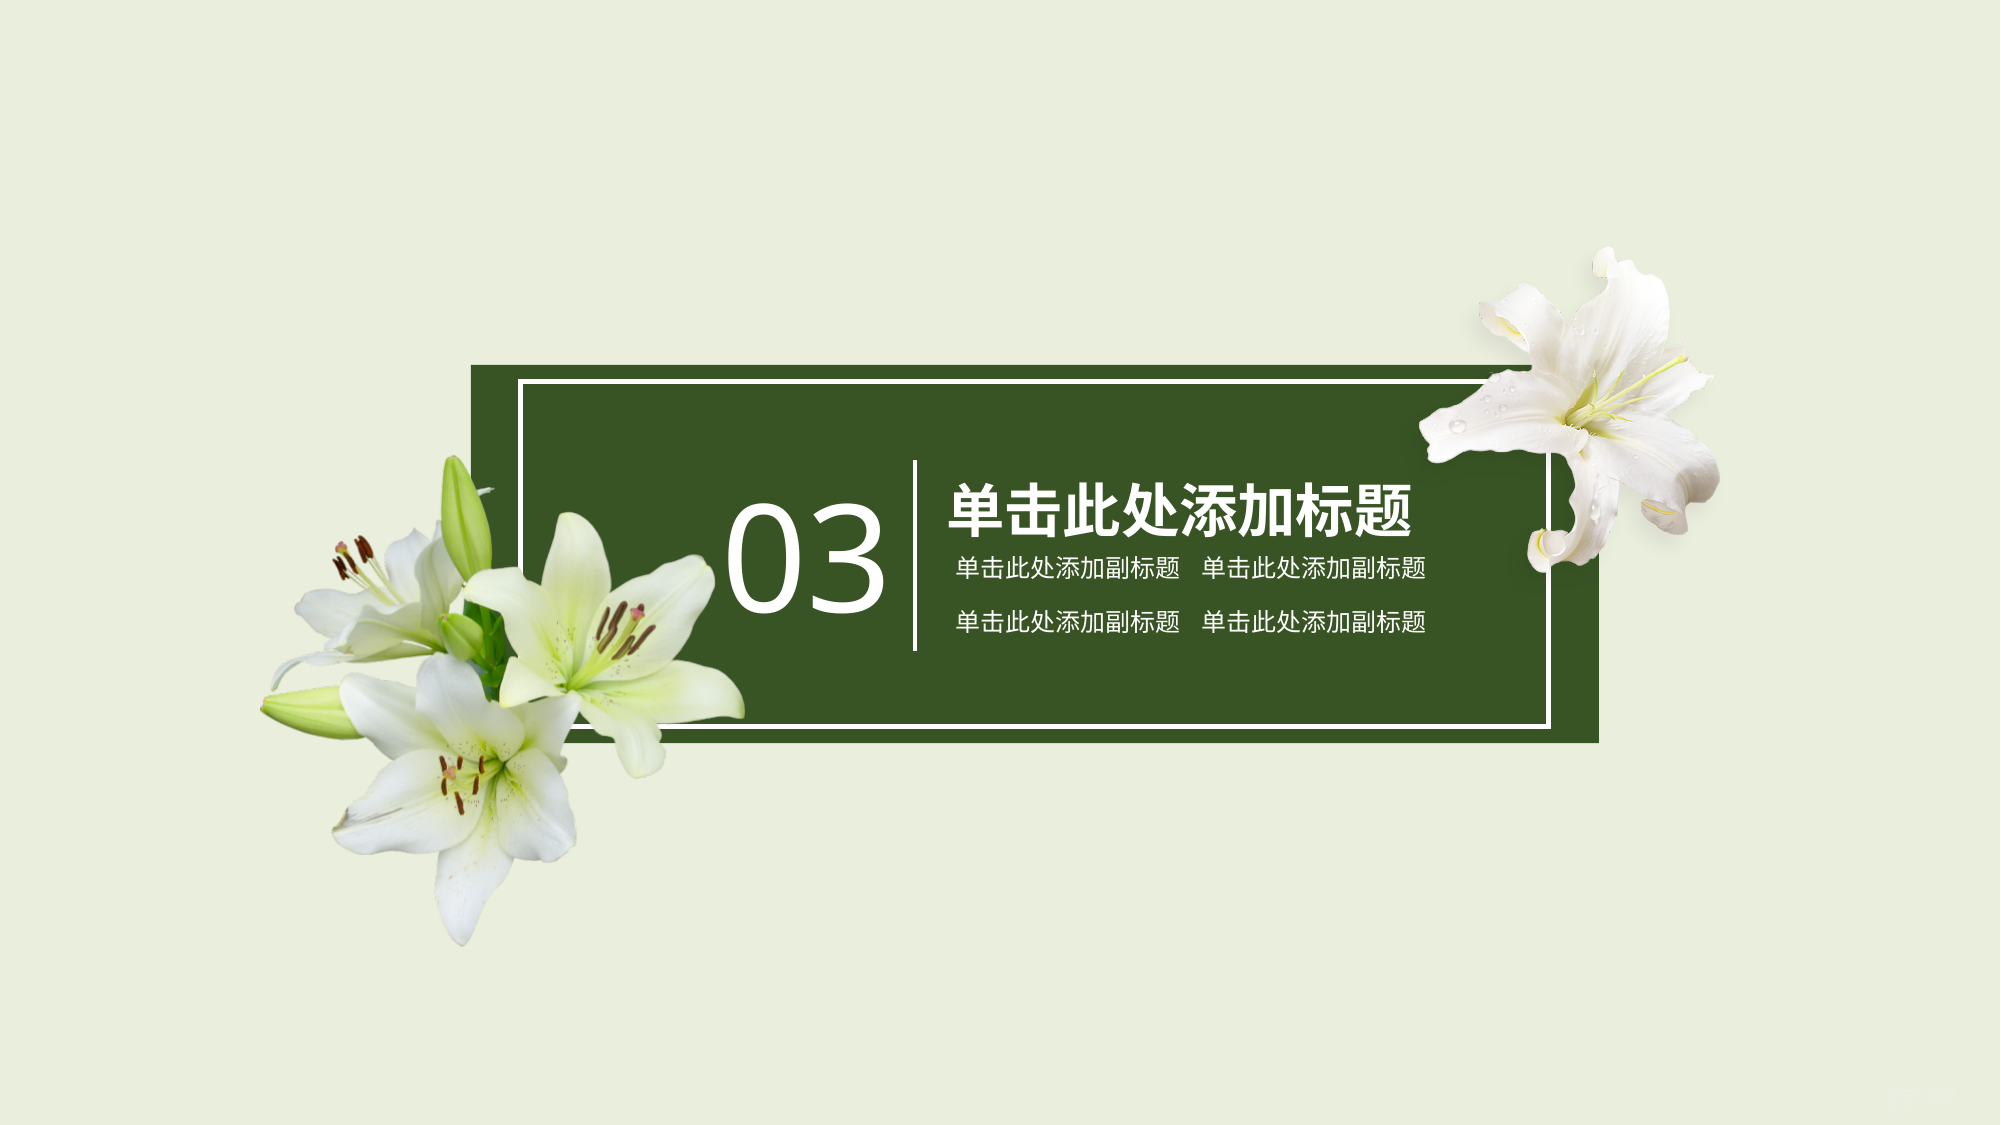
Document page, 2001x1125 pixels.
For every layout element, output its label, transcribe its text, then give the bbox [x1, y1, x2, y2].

text_box 单击此处添加副标题 [1187, 599, 1442, 644]
text_box 单击此处添加副标题 [941, 545, 1187, 591]
picture [260, 455, 745, 947]
text_box 单击此处添加副标题 [1187, 545, 1398, 591]
picture [1398, 246, 1723, 595]
text_box [470, 364, 1398, 455]
text_box 单击此处添加标题 [931, 467, 1398, 552]
text_box 单击此处添加副标题 [941, 599, 1187, 644]
text_box [745, 595, 1600, 744]
text_box [520, 381, 1550, 727]
text_box 03 [745, 455, 908, 651]
